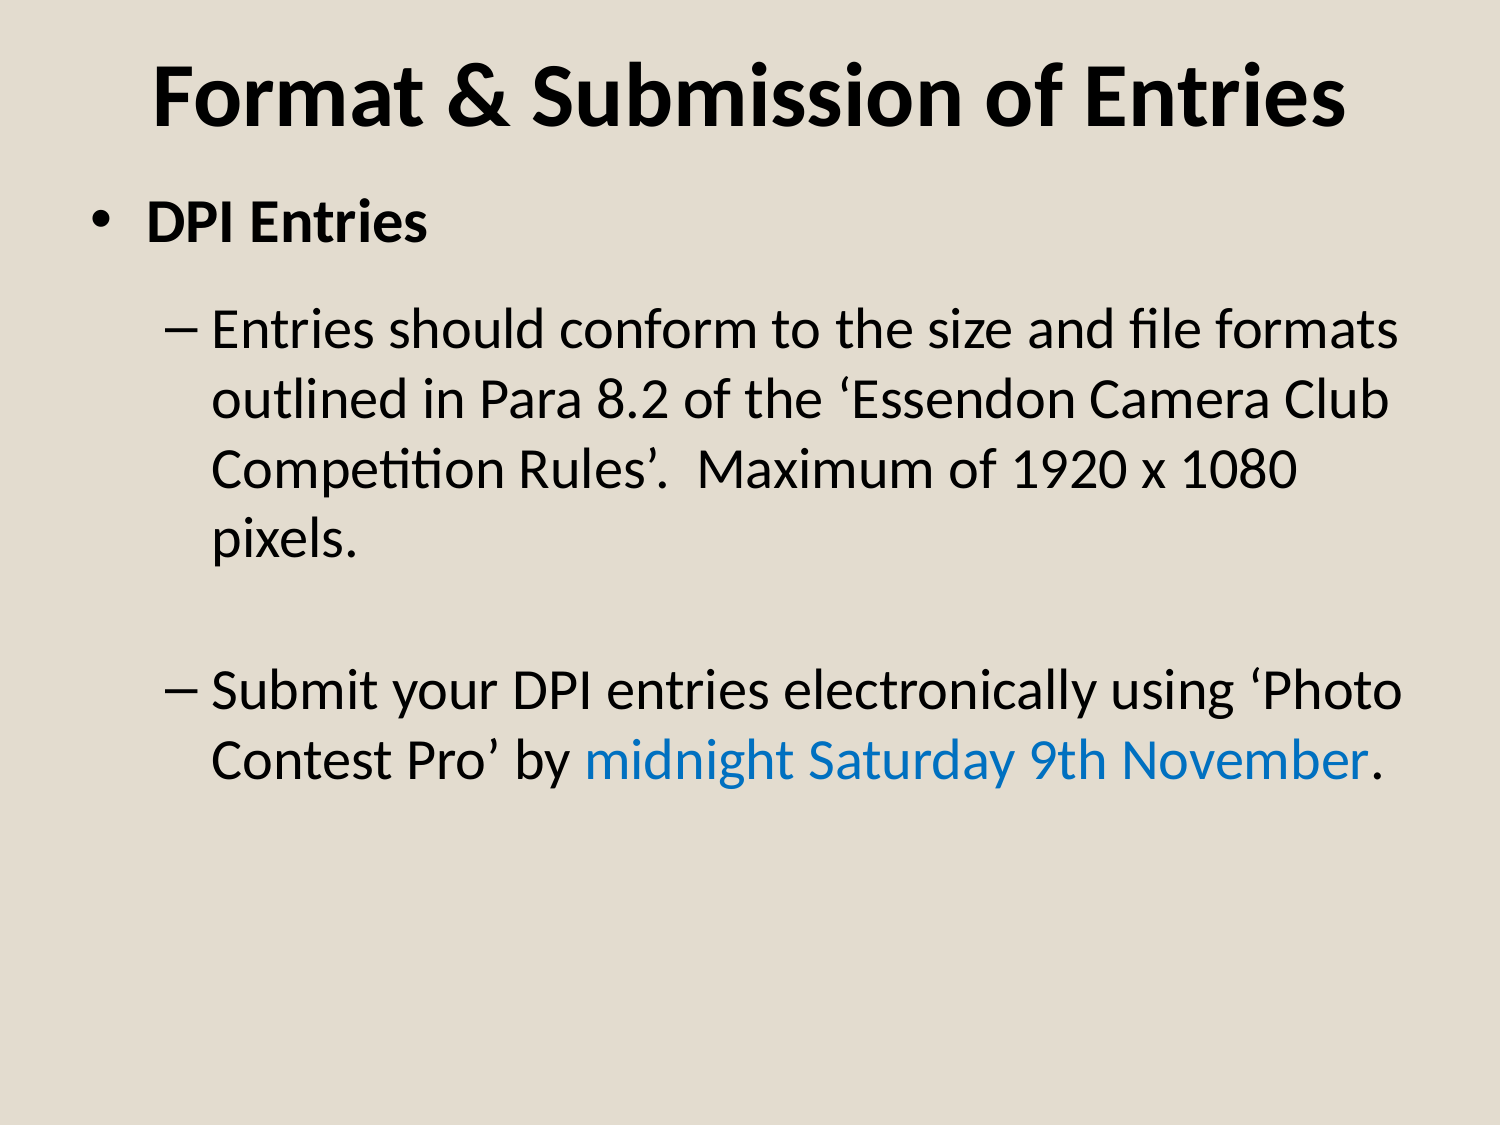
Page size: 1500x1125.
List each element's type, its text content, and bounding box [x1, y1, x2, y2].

list DPI Entries Entries should conform to the size and file formats outlined in Para 8.2 of the ‘Essendon Camera Club Competition Rules’. Maximum of 1920 x 1080 pixels. Submit your DPI entries electronically using ‘Photo Contest Pro’ by midnight Saturday 9th November. [75, 172, 1447, 1125]
title Format & Submission of Entries [75, 19, 1425, 161]
